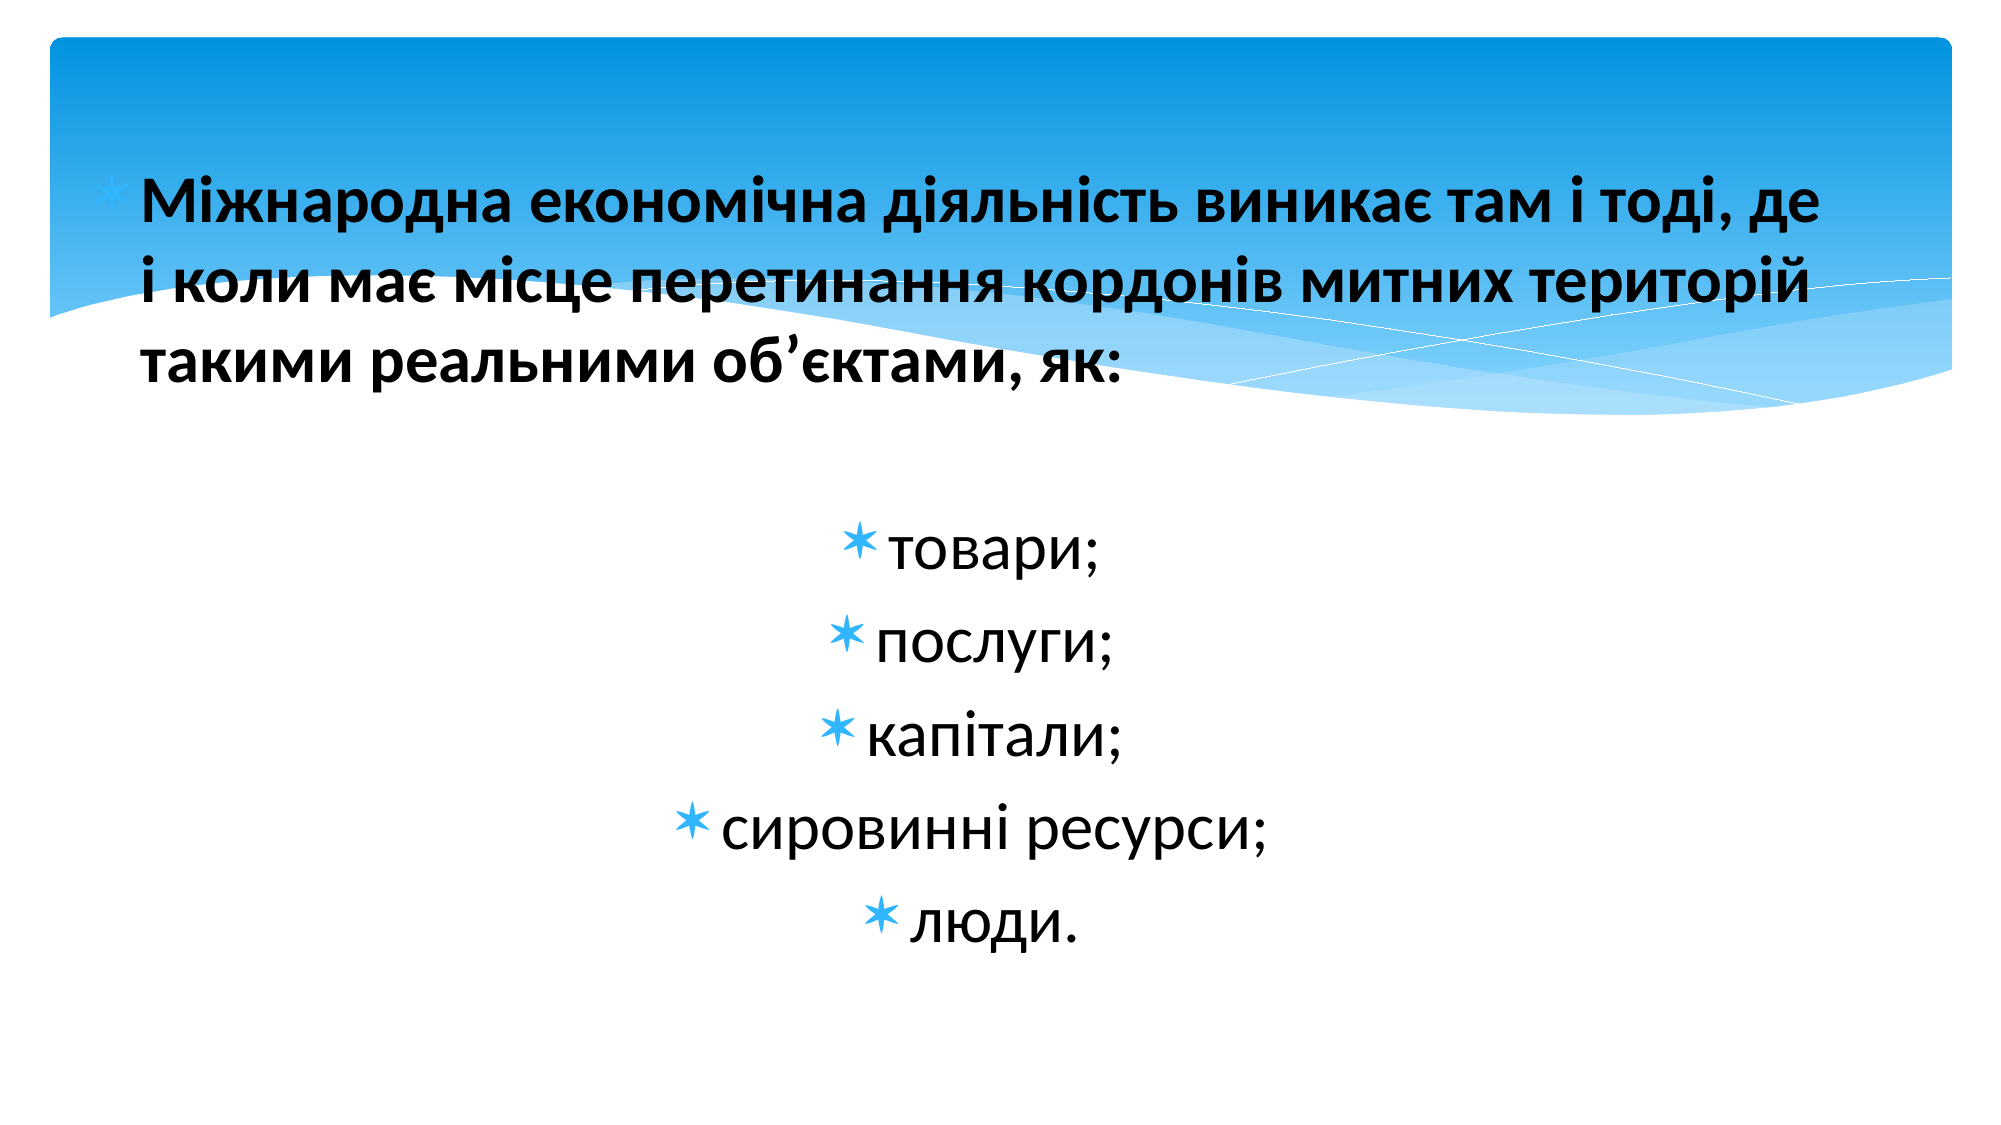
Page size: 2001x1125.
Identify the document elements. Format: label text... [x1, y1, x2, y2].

list Міжнародна економічна діяльність виникає там і тоді, де і коли має місце перетинання кордонів митних територій такими реальними об’єктами, як: товари; послуги; капітали; сировинні ресурси; люди. [80, 148, 1866, 1005]
